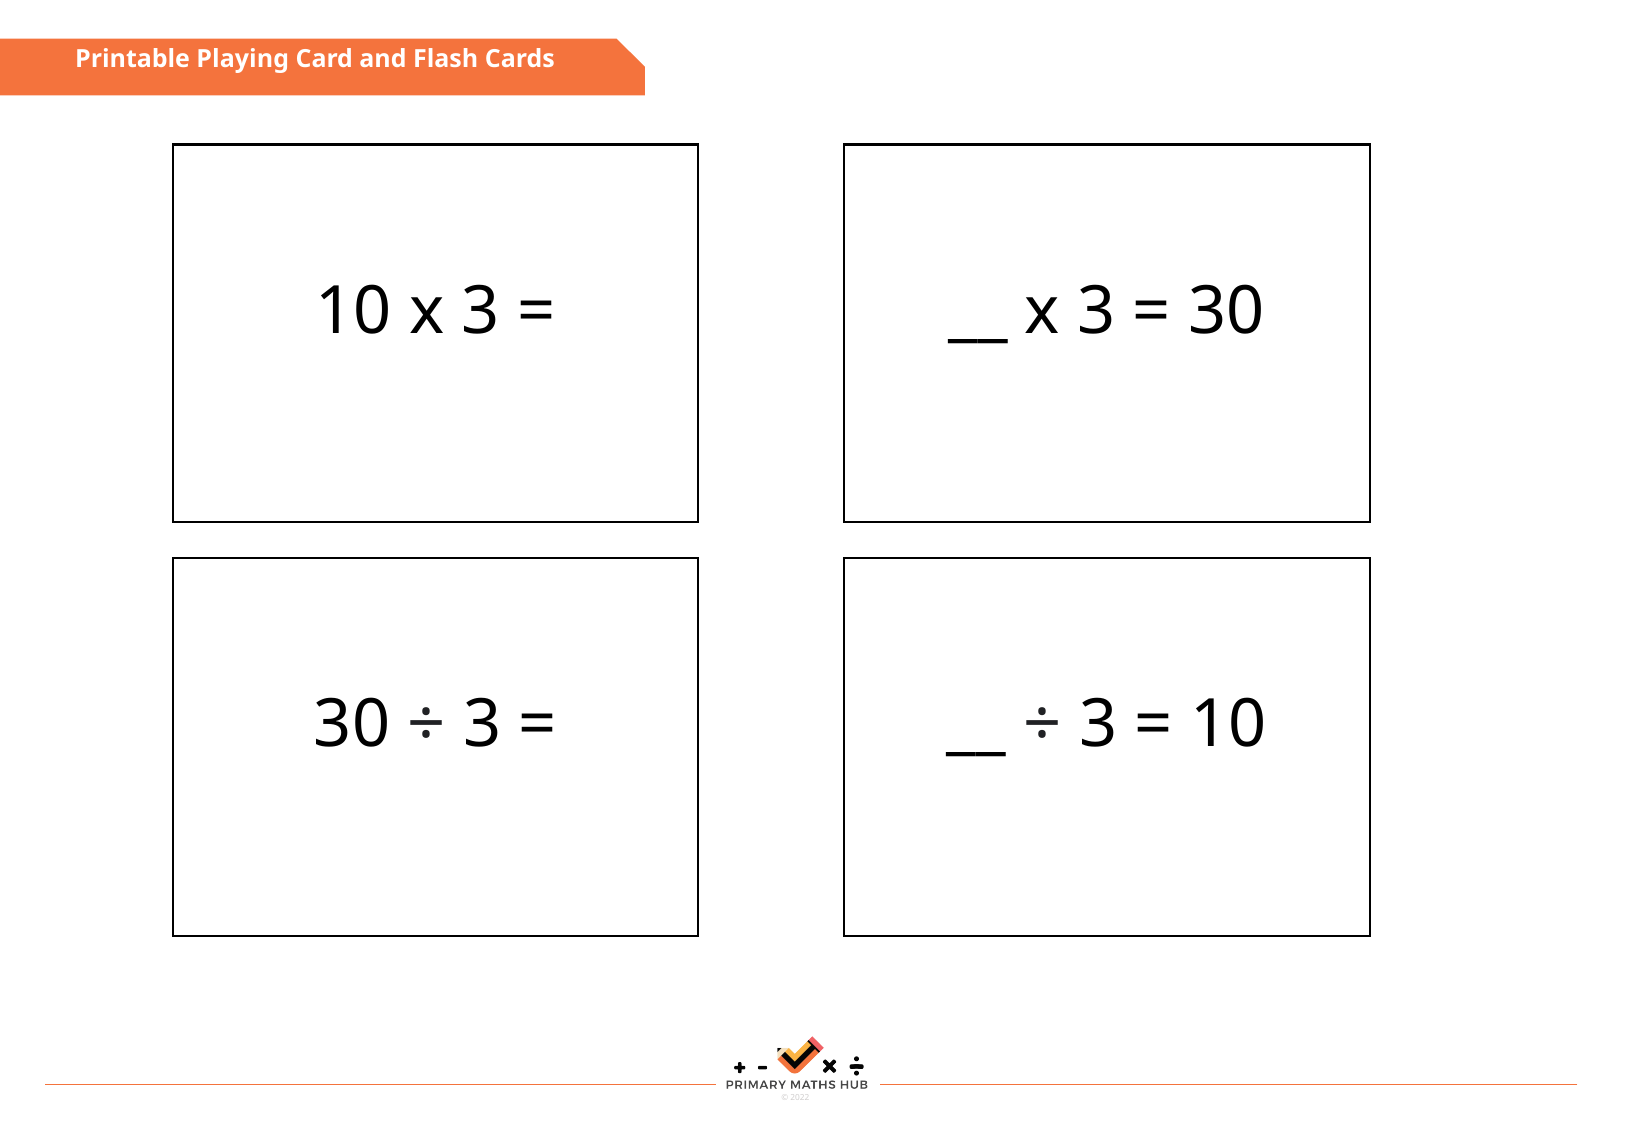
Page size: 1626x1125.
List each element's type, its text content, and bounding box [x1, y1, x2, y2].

text_box [172, 355, 699, 523]
text_box __ ÷ 3 = 10 [844, 672, 1370, 768]
text_box [172, 768, 699, 937]
picture [722, 1034, 872, 1094]
text_box 10 x 3 = [172, 259, 699, 355]
text_box © 2022 [720, 1084, 870, 1110]
text_box __ x 3 = 30 [844, 259, 1370, 355]
text_box 30 ÷ 3 = [172, 672, 699, 768]
text_box [172, 557, 699, 672]
text_box Printable Playing Card and Flash Cards [0, 37, 646, 97]
text_box [843, 557, 1371, 937]
text_box [843, 143, 1371, 523]
text_box [172, 143, 699, 259]
